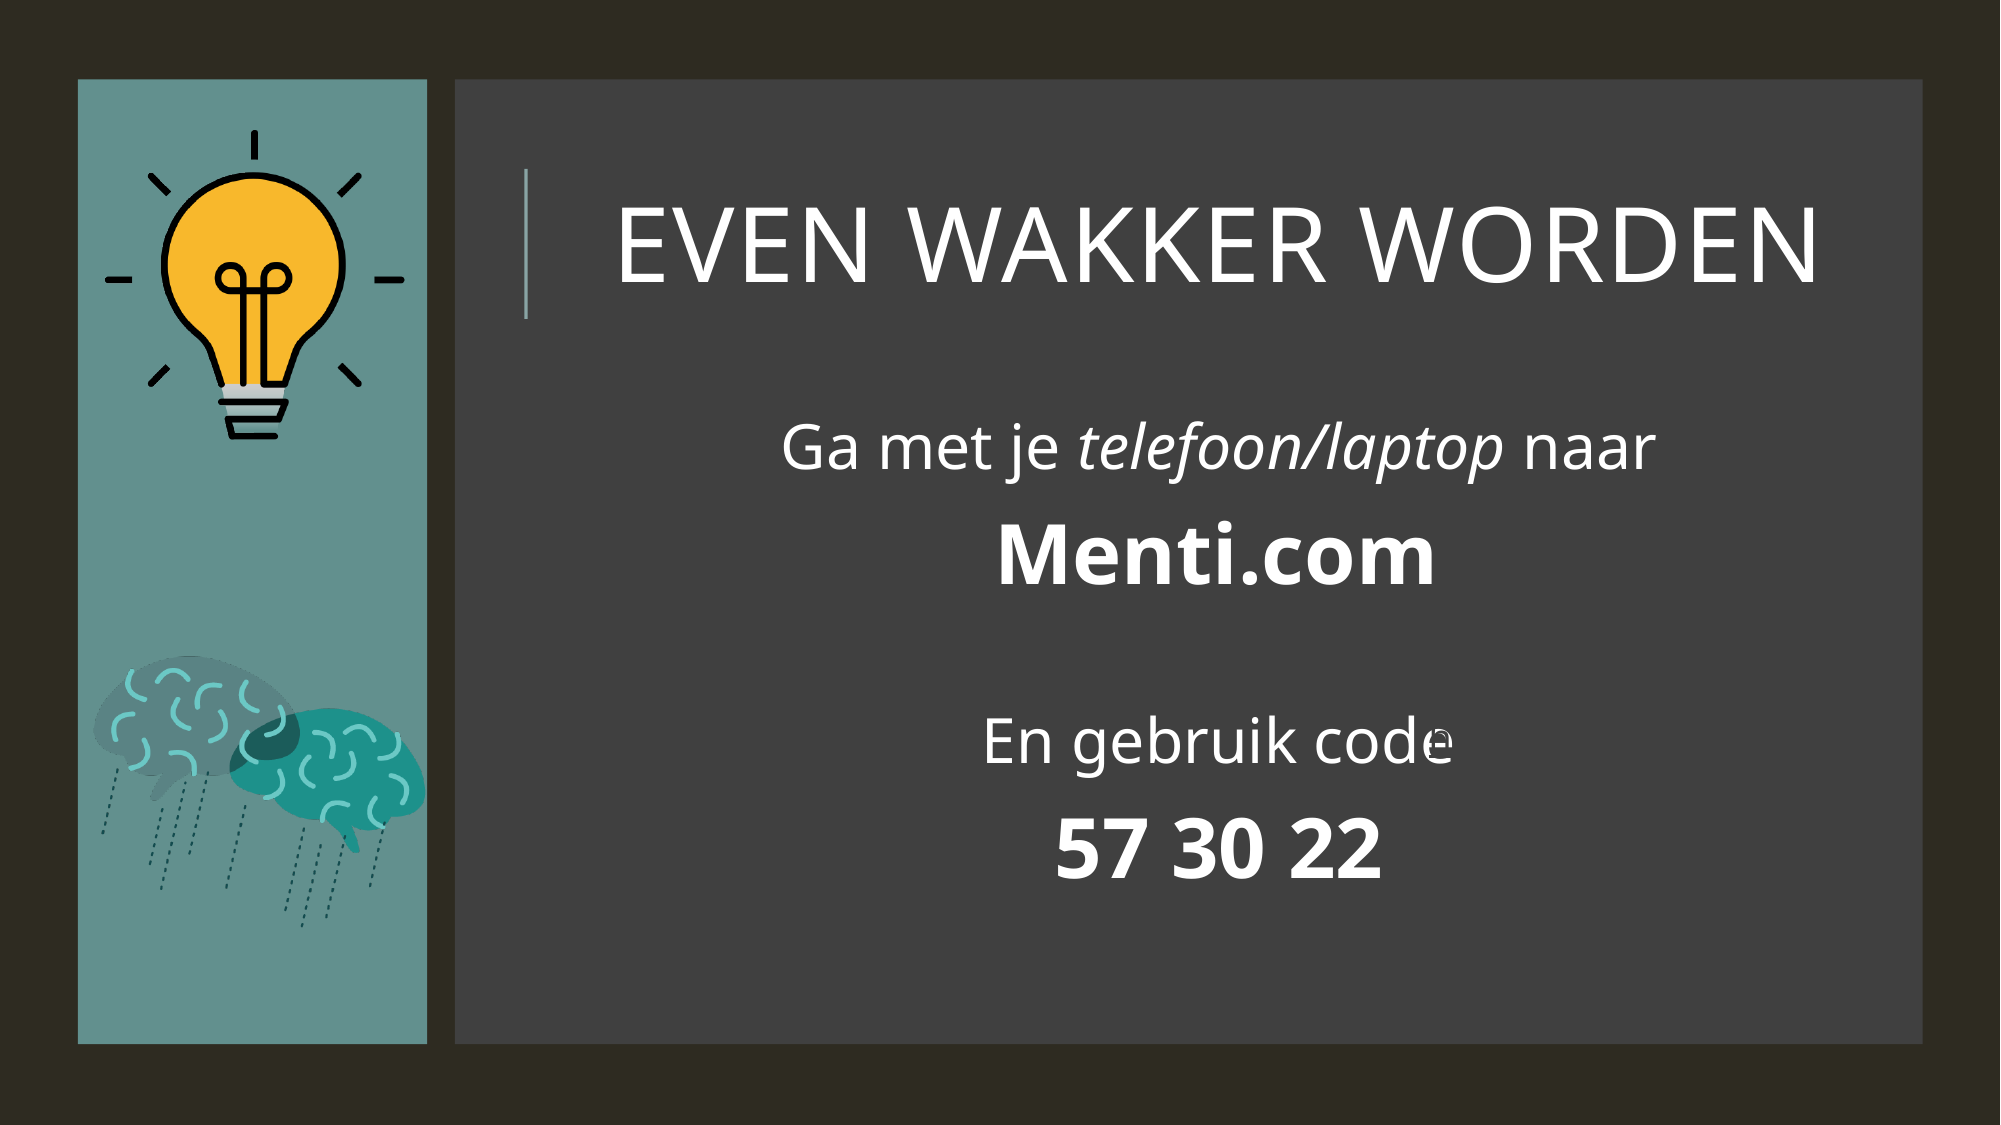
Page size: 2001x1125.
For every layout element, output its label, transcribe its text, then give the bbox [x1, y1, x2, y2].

text_box [77, 961, 428, 1045]
text_box [77, 78, 428, 111]
title Even Wakker worden [569, 129, 1869, 376]
text_box [77, 469, 428, 559]
list Ga met je telefoon/laptop naar Menti.com En gebruik code 57 30 22 [569, 408, 1869, 992]
picture [79, 114, 429, 464]
text_box https://www.mentimeter.com/s/5339a9e736553989967b321fc42031da/cd42b379b031/edit [1413, 707, 1748, 818]
text_box [0, 0, 2000, 1125]
text_box [453, 78, 1924, 1045]
picture [58, 564, 447, 953]
